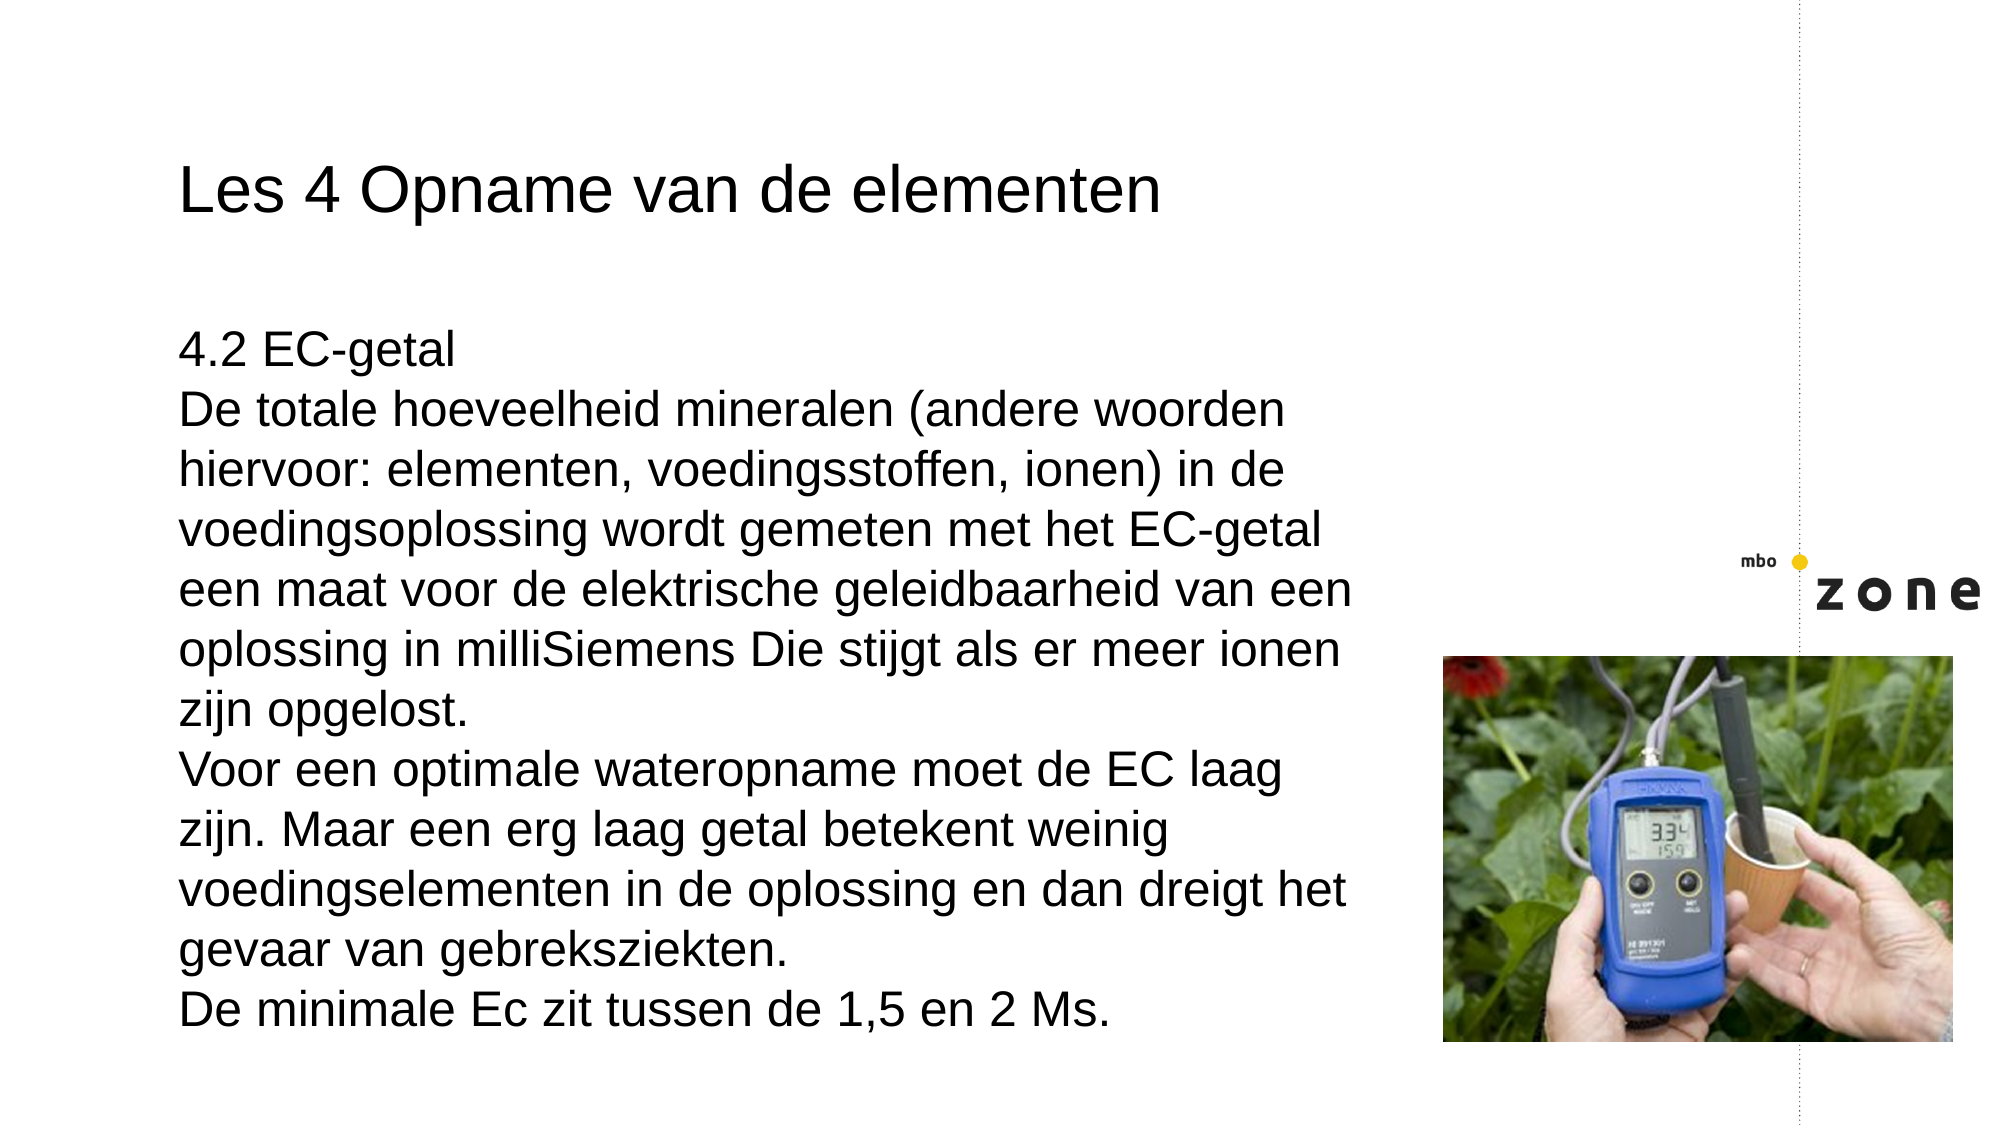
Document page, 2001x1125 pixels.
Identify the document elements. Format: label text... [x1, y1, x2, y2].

text_box Les 4 Opname van de elementen [163, 138, 1666, 234]
picture [1443, 0, 2001, 1125]
text_box 4.2 EC-getal De totale hoeveelheid mineralen (andere woorden hiervoor: elementen, voedingsstoffen, ionen) in de voedingsoplossing wordt gemeten met het EC-getal een maat voor de elektrische geleidbaarheid van een oplossing in milliSiemens Die stijgt als er meer ionen zijn opgelost. Voor een optimale wateropname moet de EC laag zijn. Maar een erg laag getal betekent weinig voedingselementen in de oplossing en dan dreigt het gevaar van gebreksziekten. De minimale Ec zit tussen de 1,5 en 2 Ms. [163, 309, 1373, 1125]
